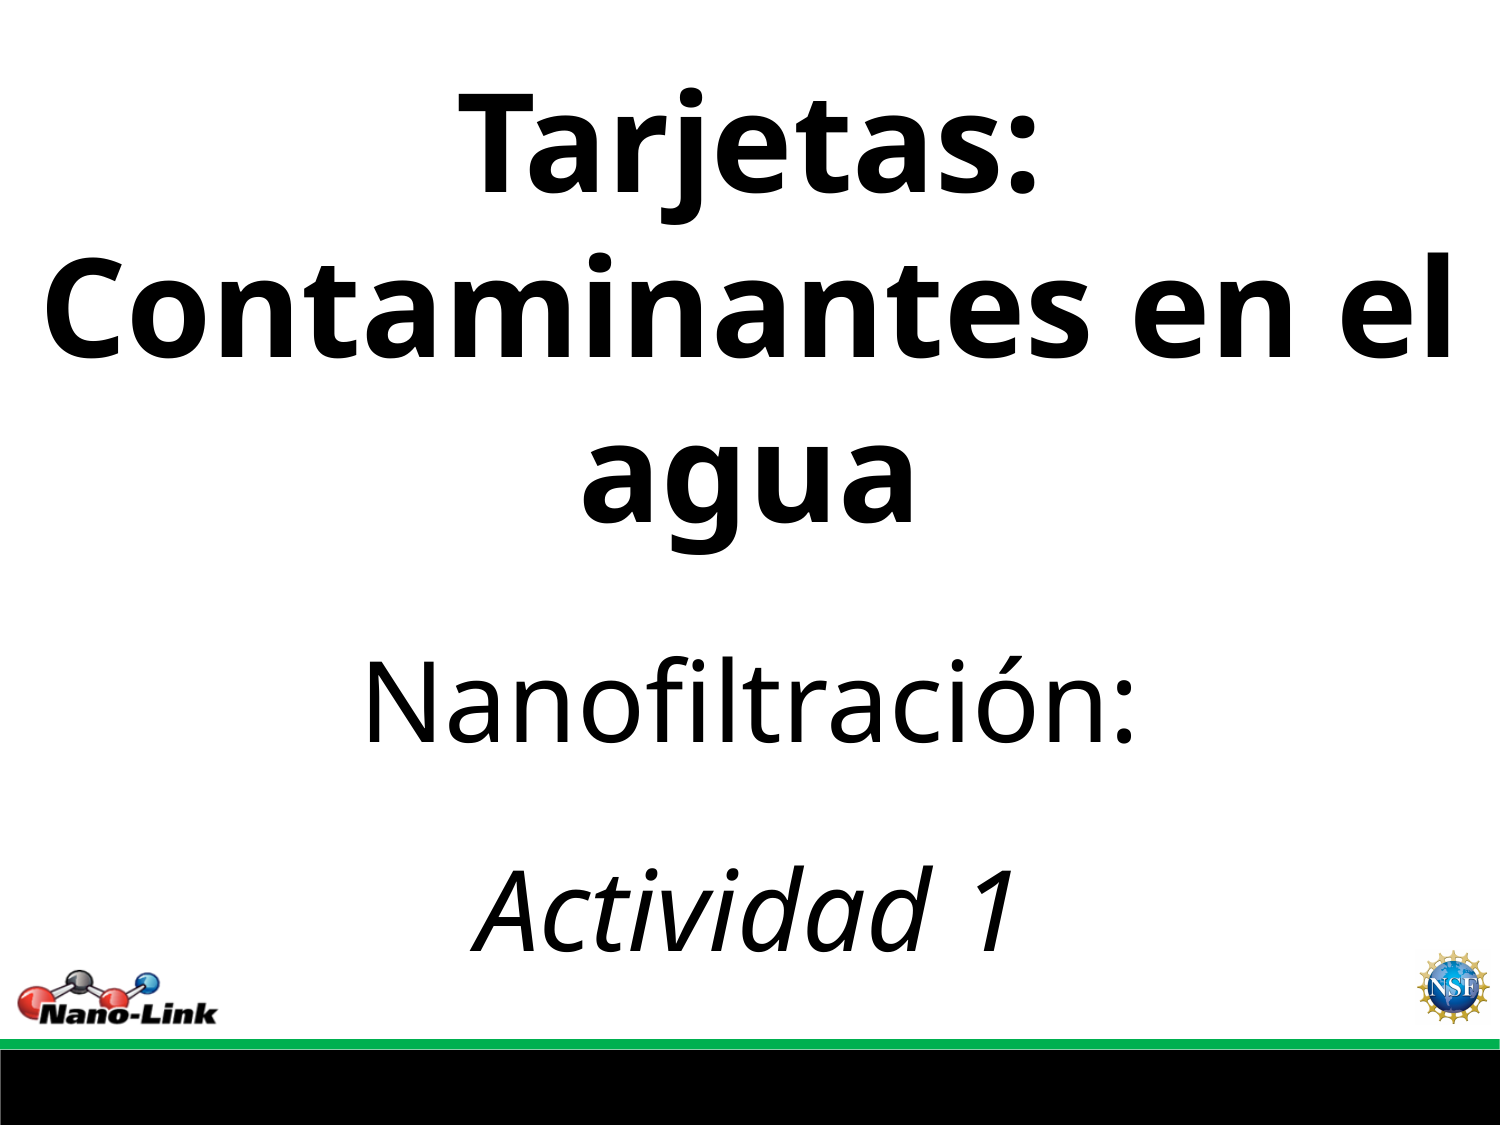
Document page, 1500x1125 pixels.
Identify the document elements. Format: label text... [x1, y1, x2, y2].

picture [12, 961, 229, 1035]
text_box Nanofiltración: Actividad 1 [0, 612, 1500, 1013]
picture [1414, 949, 1492, 1025]
text_box Tarjetas: Contaminantes en el agua [0, 50, 1500, 556]
